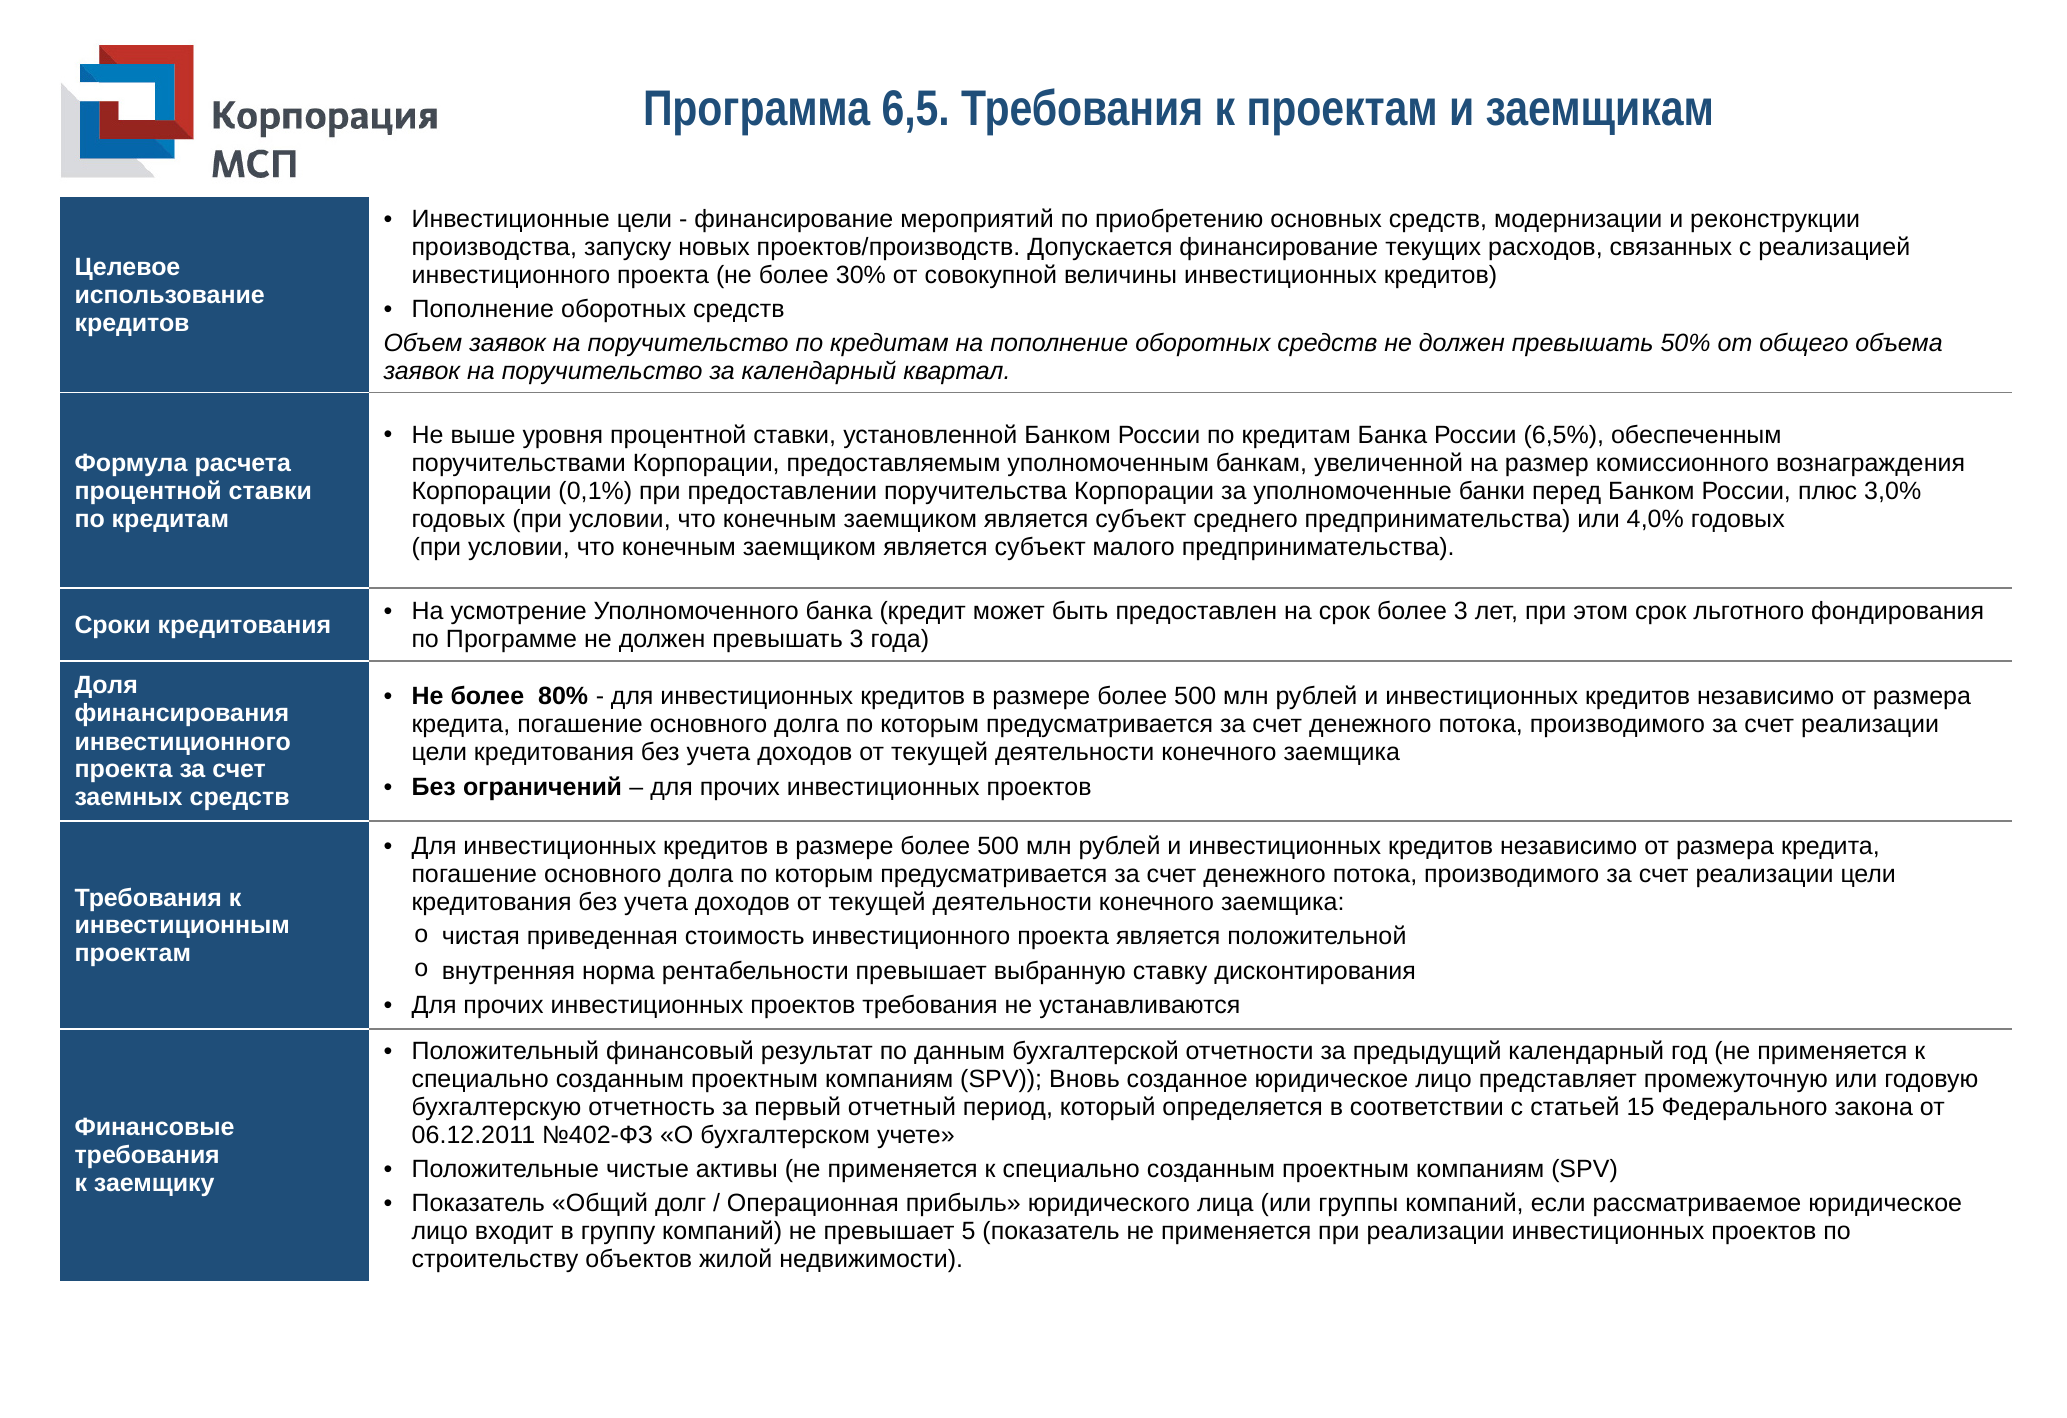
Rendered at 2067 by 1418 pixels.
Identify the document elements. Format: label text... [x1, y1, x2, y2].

table_cell Требования к инвестиционным проектам [60, 822, 369, 1028]
table_header Инвестиционные цели - финансирование мероприятий по приобретению основных средств, модернизации и реконструкции производства, запуску новых проектов/производств. Допускается финансирование текущих расходов, связанных с реализацией инвестиционного проекта (не более 30% от совокупной величины инвестиционных кредитов) Пополнение оборотных средств Объем заявок на поручительство по кредитам на пополнение оборотных средств не должен превышать 50% от общего объема заявок на поручительство за календарный квартал. [369, 197, 2012, 392]
table_cell Формула расчета процентной ставки по кредитам [60, 393, 369, 587]
table_cell На усмотрение Уполномоченного банка (кредит может быть предоставлен на срок более 3 лет, при этом срок льготного фондирования по Программе не должен превышать 3 года) [369, 589, 2012, 660]
table_cell Положительный финансовый результат по данным бухгалтерской отчетности за предыдущий календарный год (не применяется к специально созданным проектным компаниям (SPV)); Вновь созданное юридическое лицо представляет промежуточную или годовую бухгалтерскую отчетность за первый отчетный период, который определяется в соответствии с статьей 15 Федерального закона от 06.12.2011 №402-ФЗ «О бухгалтерском учете» Положительные чистые активы (не применяется к специально созданным проектным компаниям (SPV) Показатель «Общий долг / Операционная прибыль» юридического лица (или группы компаний, если рассматриваемое юридическое лицо входит в группу компаний) не превышает 5 (показатель не применяется при реализации инвестиционных проектов по строительству объектов жилой недвижимости). [369, 1030, 2012, 1281]
title Программа 6,5. Требования к проектам и заемщикам [627, 48, 2054, 164]
table_cell Не более 80% - для инвестиционных кредитов в размере более 500 млн рублей и инвестиционных кредитов независимо от размера кредита, погашение основного долга по которым предусматривается за счет денежного потока, производимого за счет реализации цели кредитования без учета доходов от текущей деятельности конечного заемщика Без ограничений – для прочих инвестиционных проектов [369, 662, 2012, 820]
picture [16, 11, 463, 215]
table_cell Финансовые требования к заемщику [60, 1030, 369, 1281]
table_cell Для инвестиционных кредитов в размере более 500 млн рублей и инвестиционных кредитов независимо от размера кредита, погашение основного долга по которым предусматривается за счет денежного потока, производимого за счет реализации цели кредитования без учета доходов от текущей деятельности конечного заемщика: чистая приведенная стоимость инвестиционного проекта является положительной внутренняя норма рентабельности превышает выбранную ставку дисконтирования Для прочих инвестиционных проектов требования не устанавливаются [369, 822, 2012, 1028]
table_cell Доля финансирования инвестиционного проекта за счет заемных средств [60, 662, 369, 820]
table_header Целевое использование кредитов [60, 223, 369, 392]
table_cell Сроки кредитования [60, 589, 369, 660]
table_cell Не выше уровня процентной ставки, установленной Банком России по кредитам Банка России (6,5%), обеспеченным поручительствами Корпорации, предоставляемым уполномоченным банкам, увеличенной на размер комиссионного вознаграждения Корпорации (0,1%) при предоставлении поручительства Корпорации за уполномоченные банки перед Банком России, плюс 3,0% годовых (при условии, что конечным заемщиком является субъект среднего предпринимательства) или 4,0% годовых (при условии, что конечным заемщиком является субъект малого предпринимательства). [369, 393, 2012, 587]
